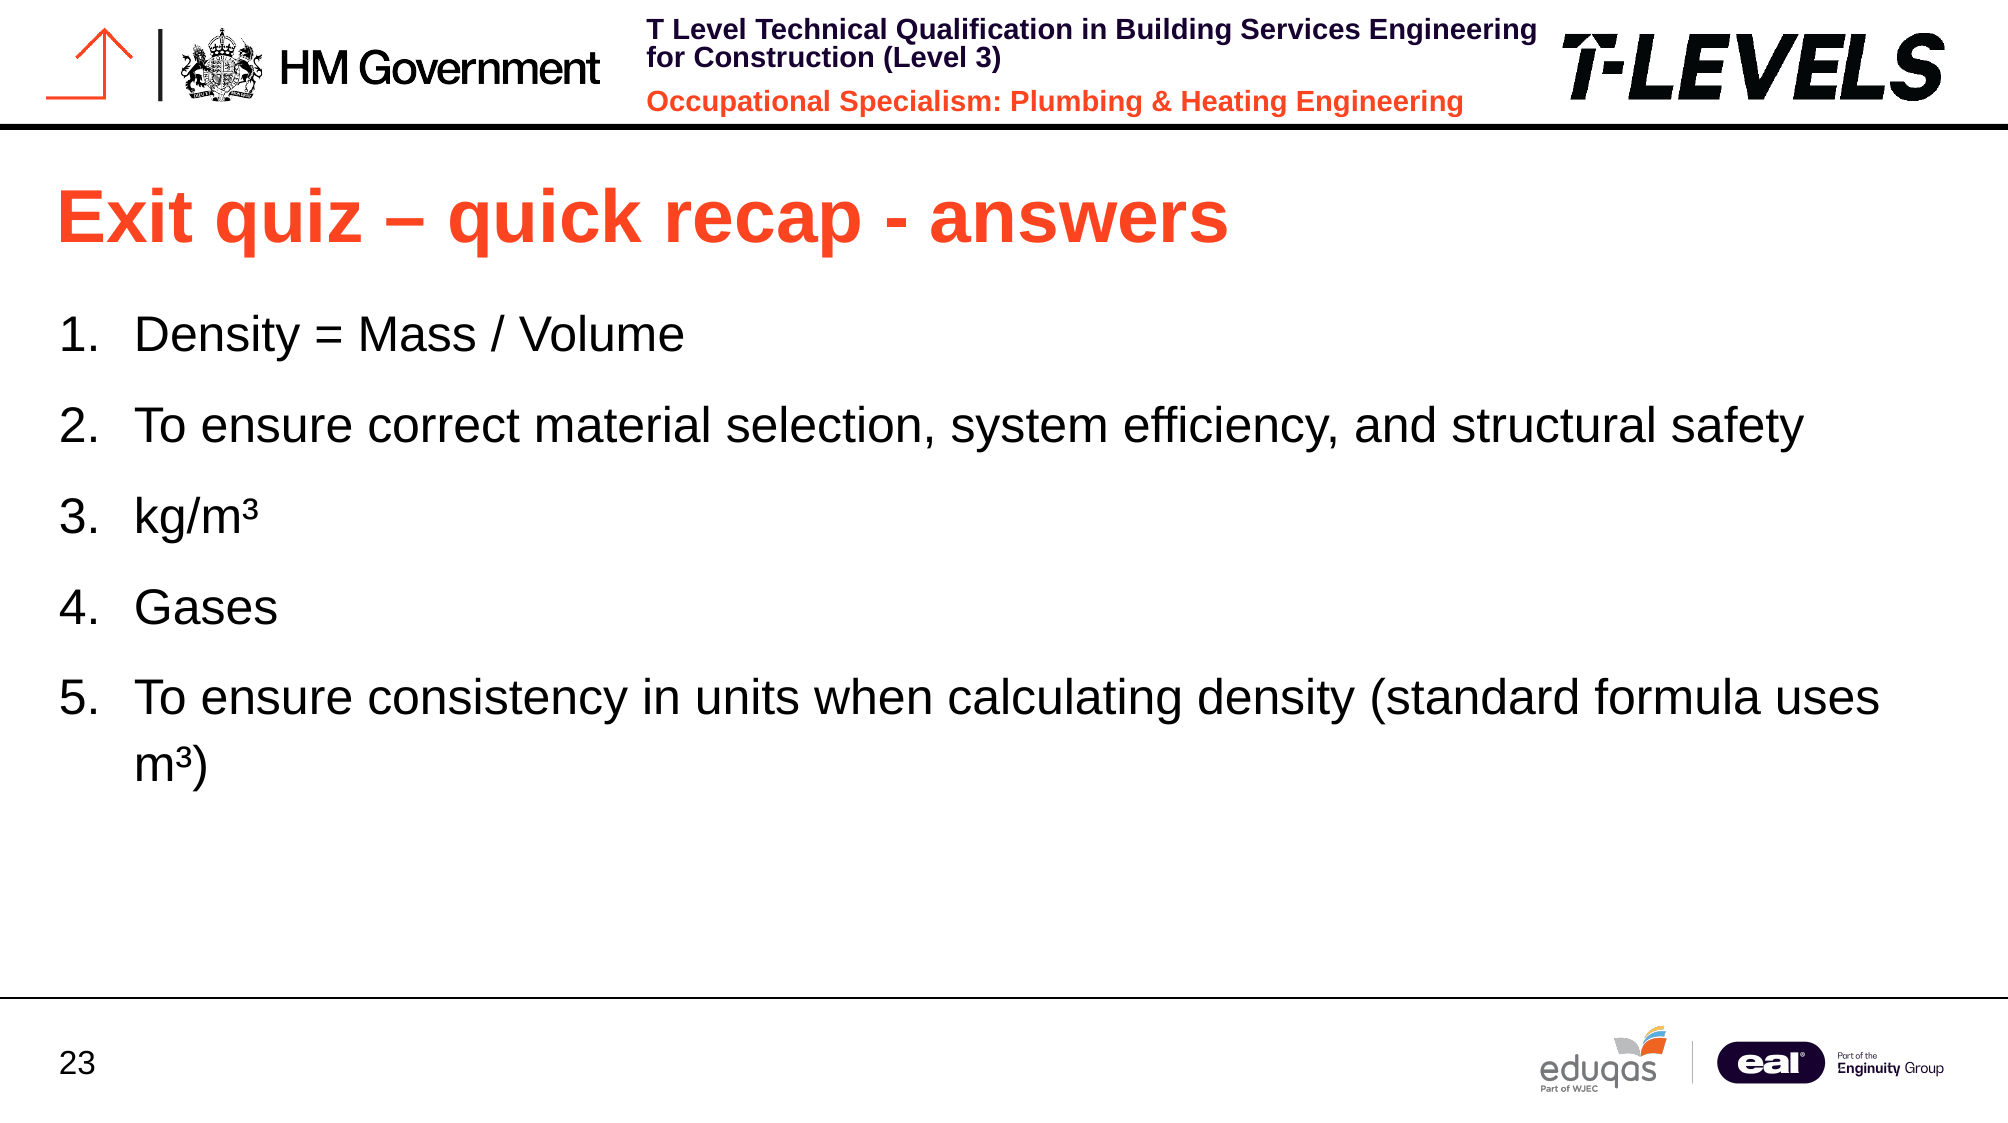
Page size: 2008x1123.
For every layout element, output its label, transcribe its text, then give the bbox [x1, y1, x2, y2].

title Exit quiz – quick recap - answers [41, 111, 1949, 314]
picture [41, 27, 139, 100]
picture [1535, 1021, 1949, 1097]
picture [158, 28, 600, 102]
list Density = Mass / Volume To ensure correct material selection, system efficiency, and structural safety kg/m³ Gases To ensure consistency in units when calculating density (standard formula uses m³) [59, 295, 1949, 975]
picture [1543, 25, 1964, 108]
